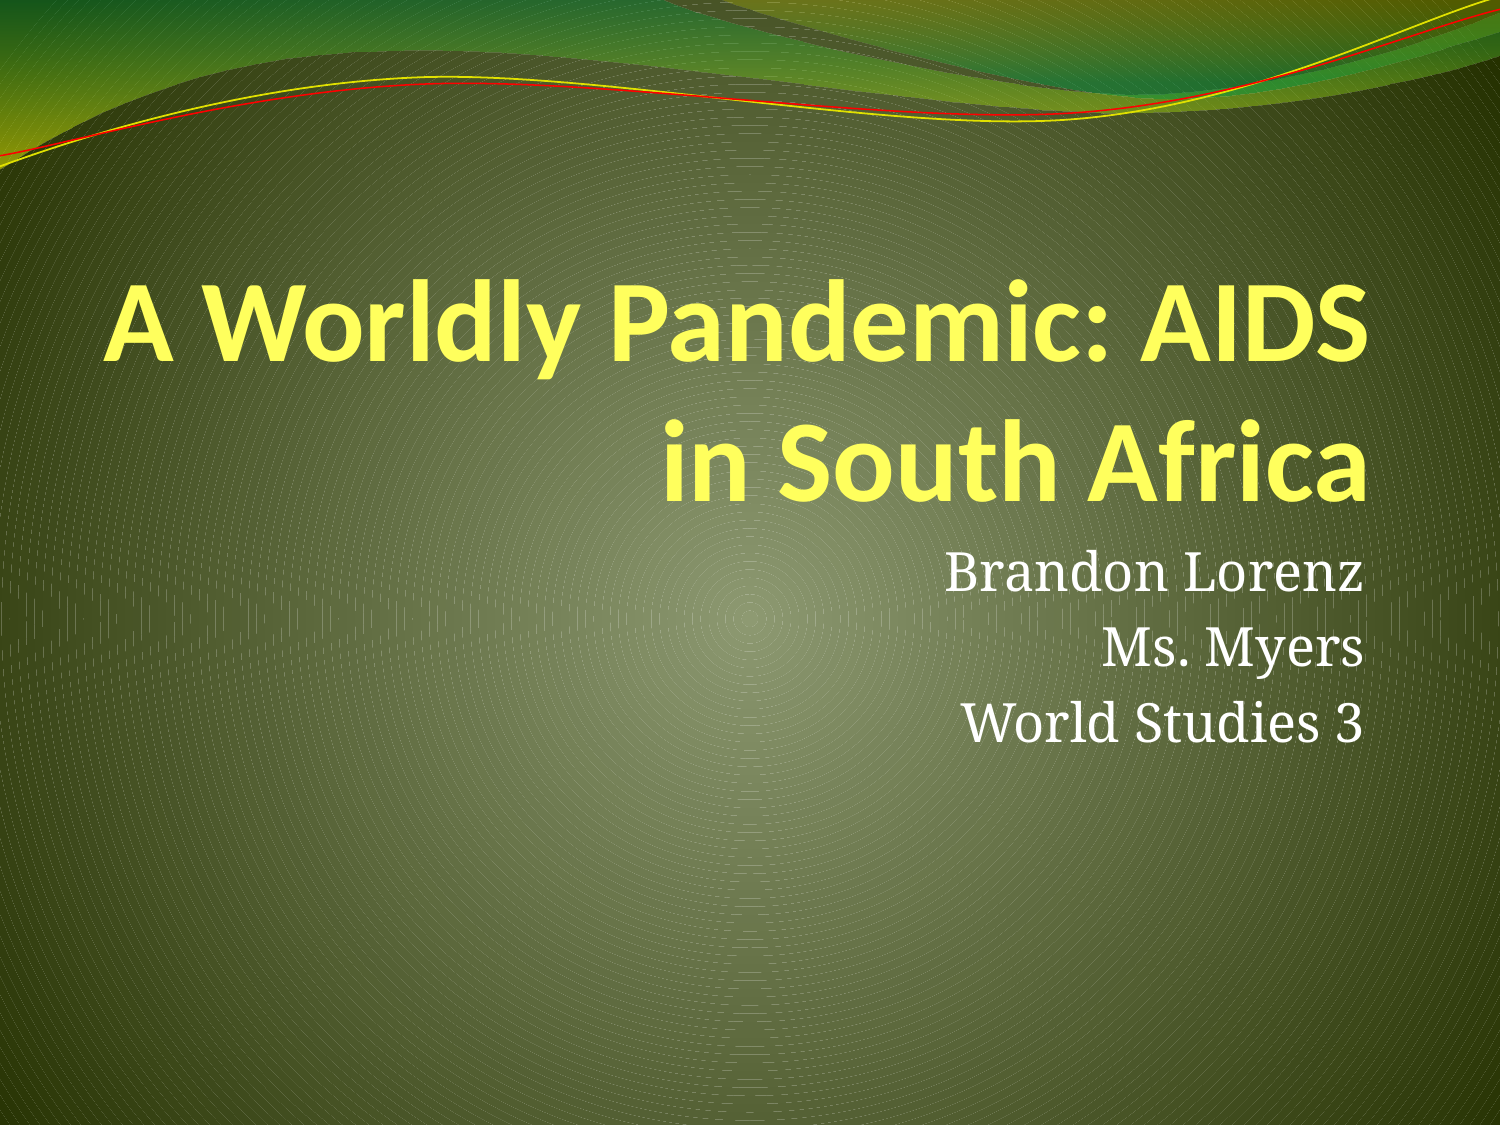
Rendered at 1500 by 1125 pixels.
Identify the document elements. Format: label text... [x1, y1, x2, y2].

subtitle Brandon Lorenz Ms. Myers World Studies 3 [87, 529, 1376, 818]
title A Worldly Pandemic: AIDS in South Africa [87, 224, 1376, 525]
